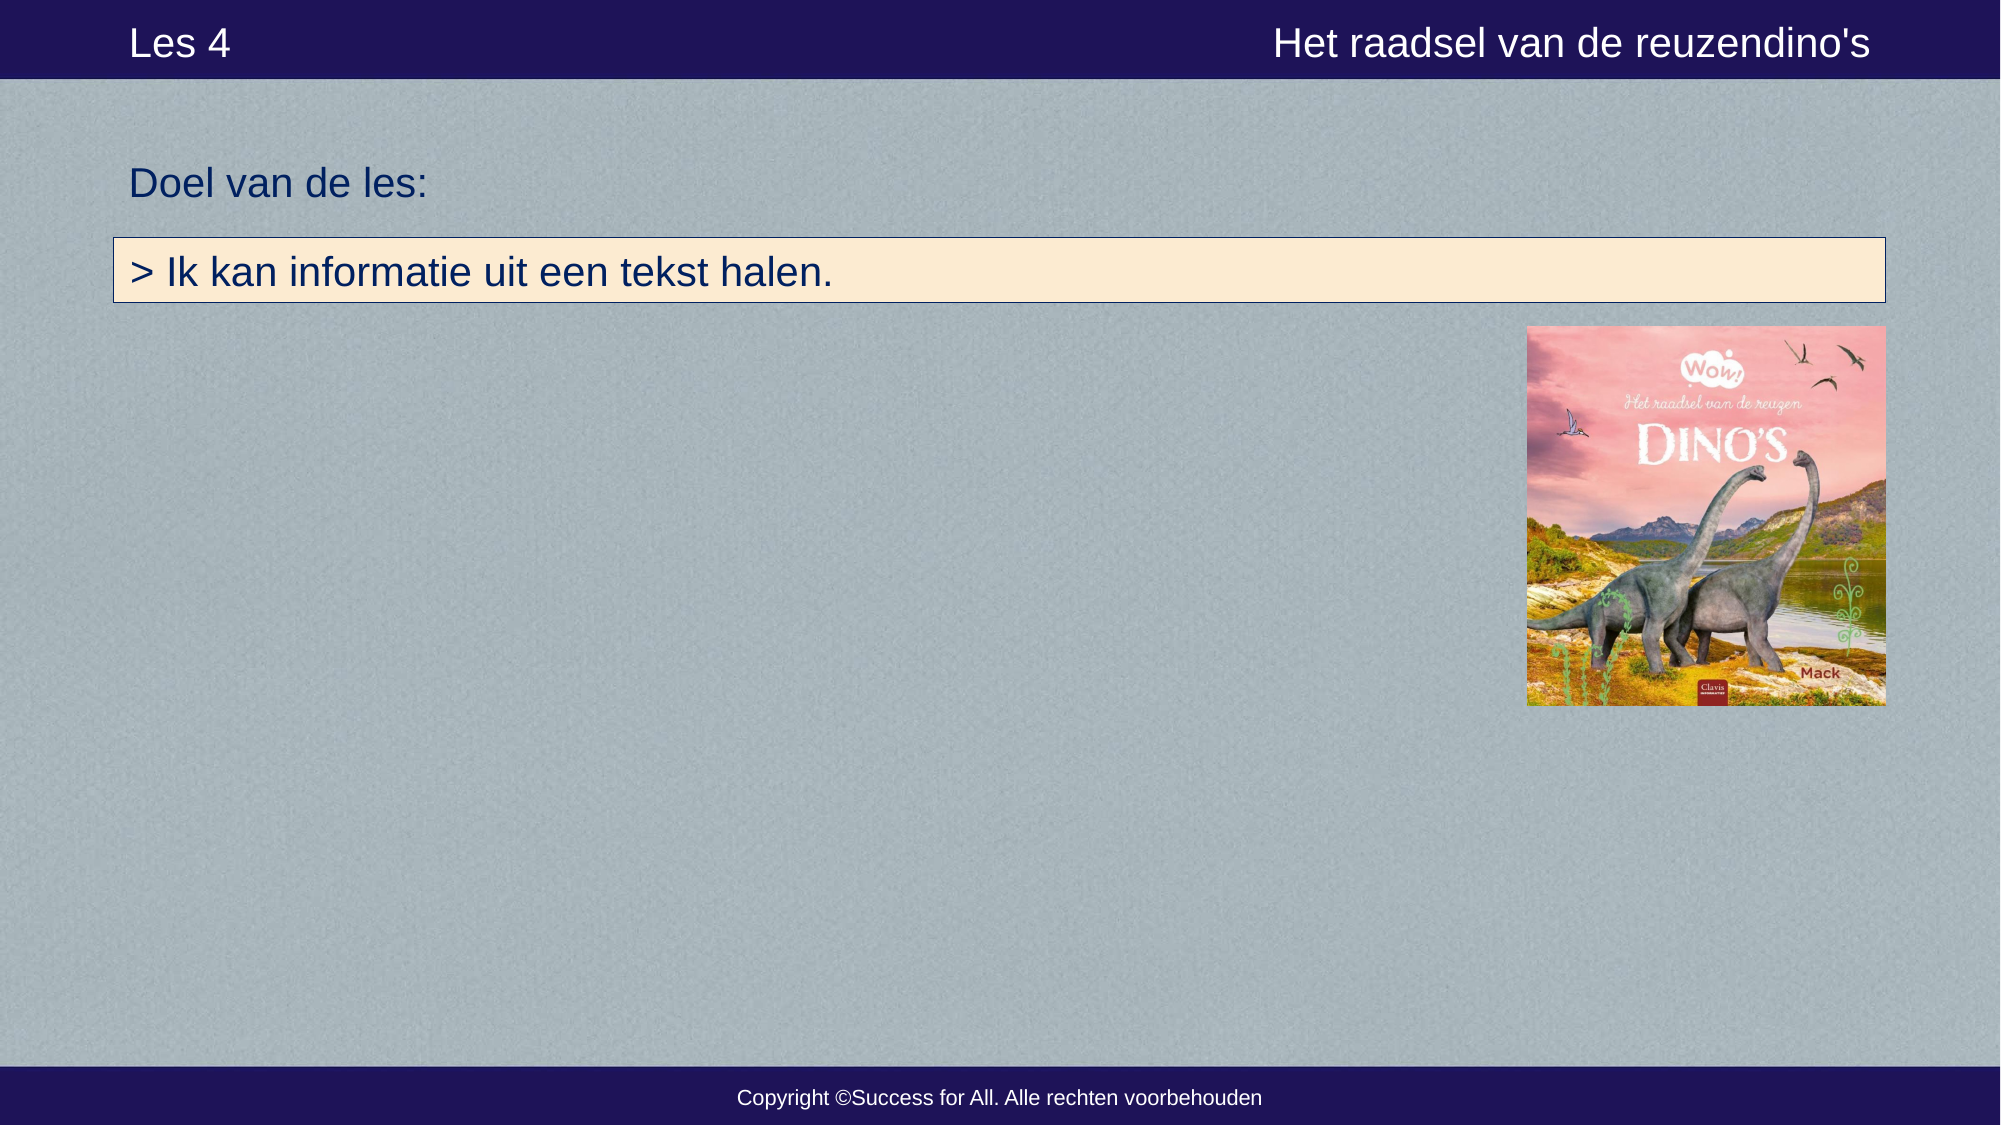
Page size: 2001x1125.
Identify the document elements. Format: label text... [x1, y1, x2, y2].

picture [0, 0, 2001, 1125]
text_box Les 4 [114, 8, 354, 73]
text_box Doel van de les: [113, 148, 1635, 214]
text_box Copyright ©Success for All. Alle rechten voorbehouden [0, 1076, 2000, 1125]
text_box > Ik kan informatie uit een tekst halen. [113, 237, 1886, 303]
text_box Het raadsel van de reuzendino's [999, 8, 1886, 73]
